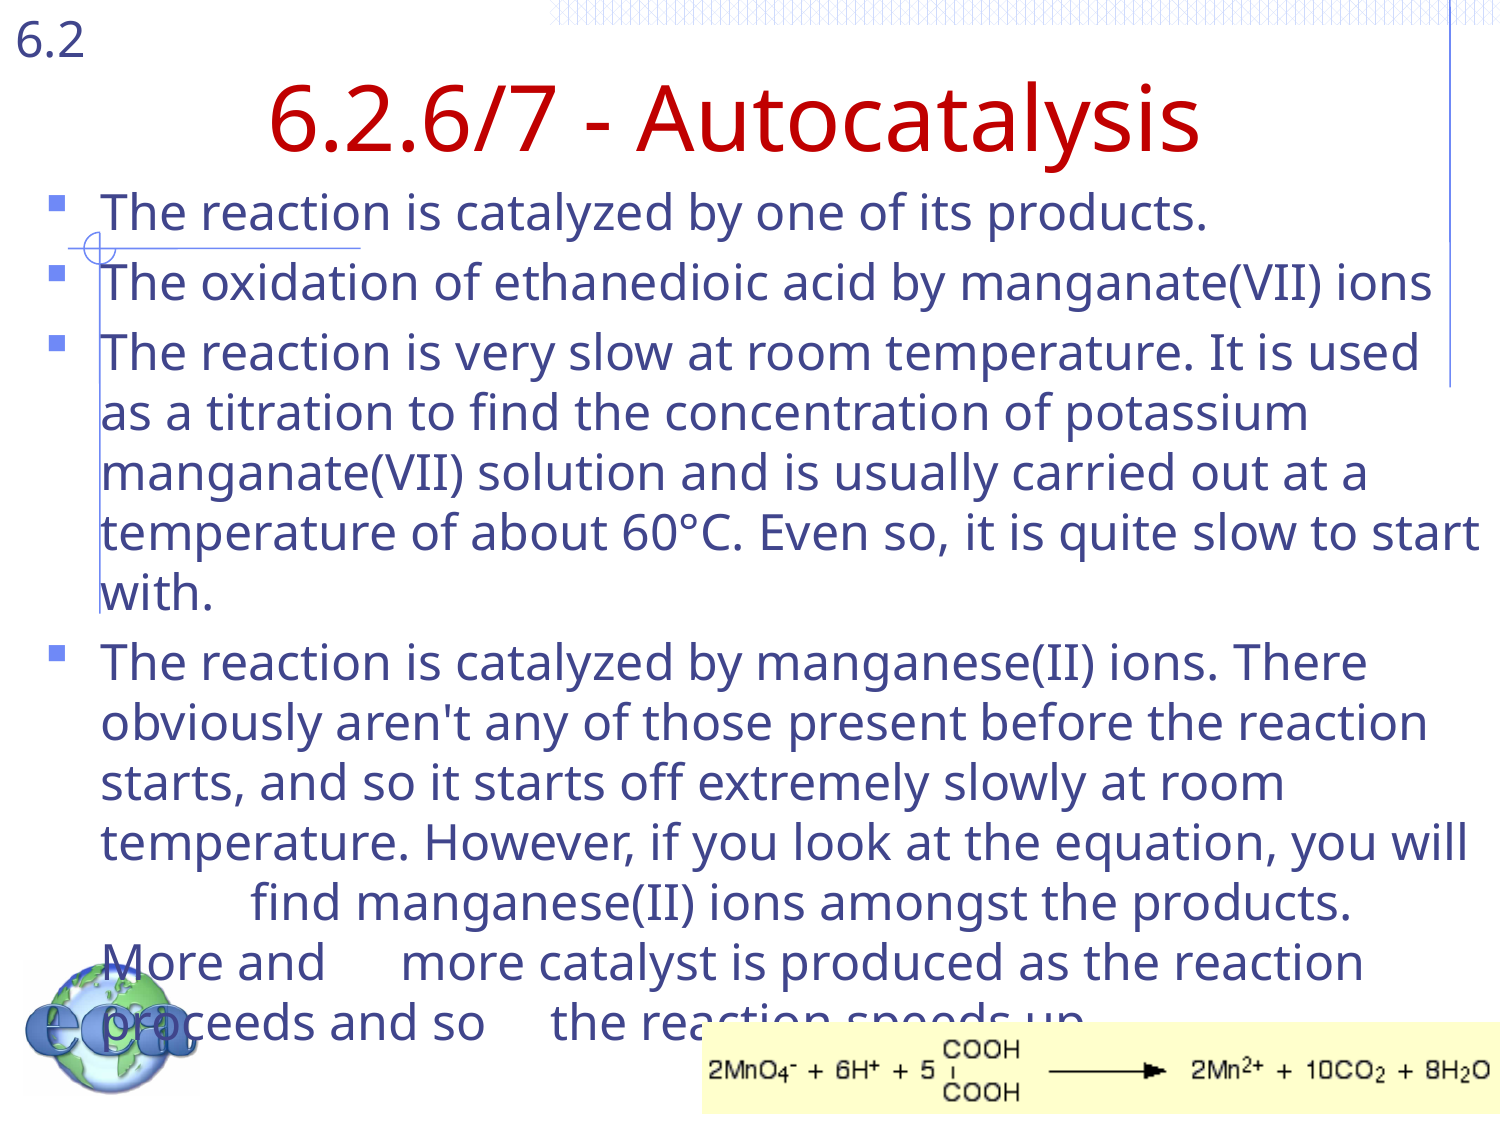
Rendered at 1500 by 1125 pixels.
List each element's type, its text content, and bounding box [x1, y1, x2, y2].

picture [702, 1022, 1500, 1114]
list The reaction is catalyzed by one of its products. The oxidation of ethanedioic acid by manganate(VII) ions The reaction is very slow at room temperature. It is used as a titration to find the concentration of potassium manganate(VII) solution and is usually carried out at a temperature of about 60°C. Even so, it is quite slow to start with. The reaction is catalyzed by manganese(II) ions. There obviously aren't any of those present before the reaction starts, and so it starts off extremely slowly at room temperature. However, if you look at the equation, you will find manganese(II) ions amongst the products. More and more catalyst is produced as the reaction proceeds and so the reaction speeds up. [29, 172, 1500, 894]
picture [23, 960, 200, 1096]
title 6.2.6/7 - Autocatalysis [2, 42, 1468, 178]
